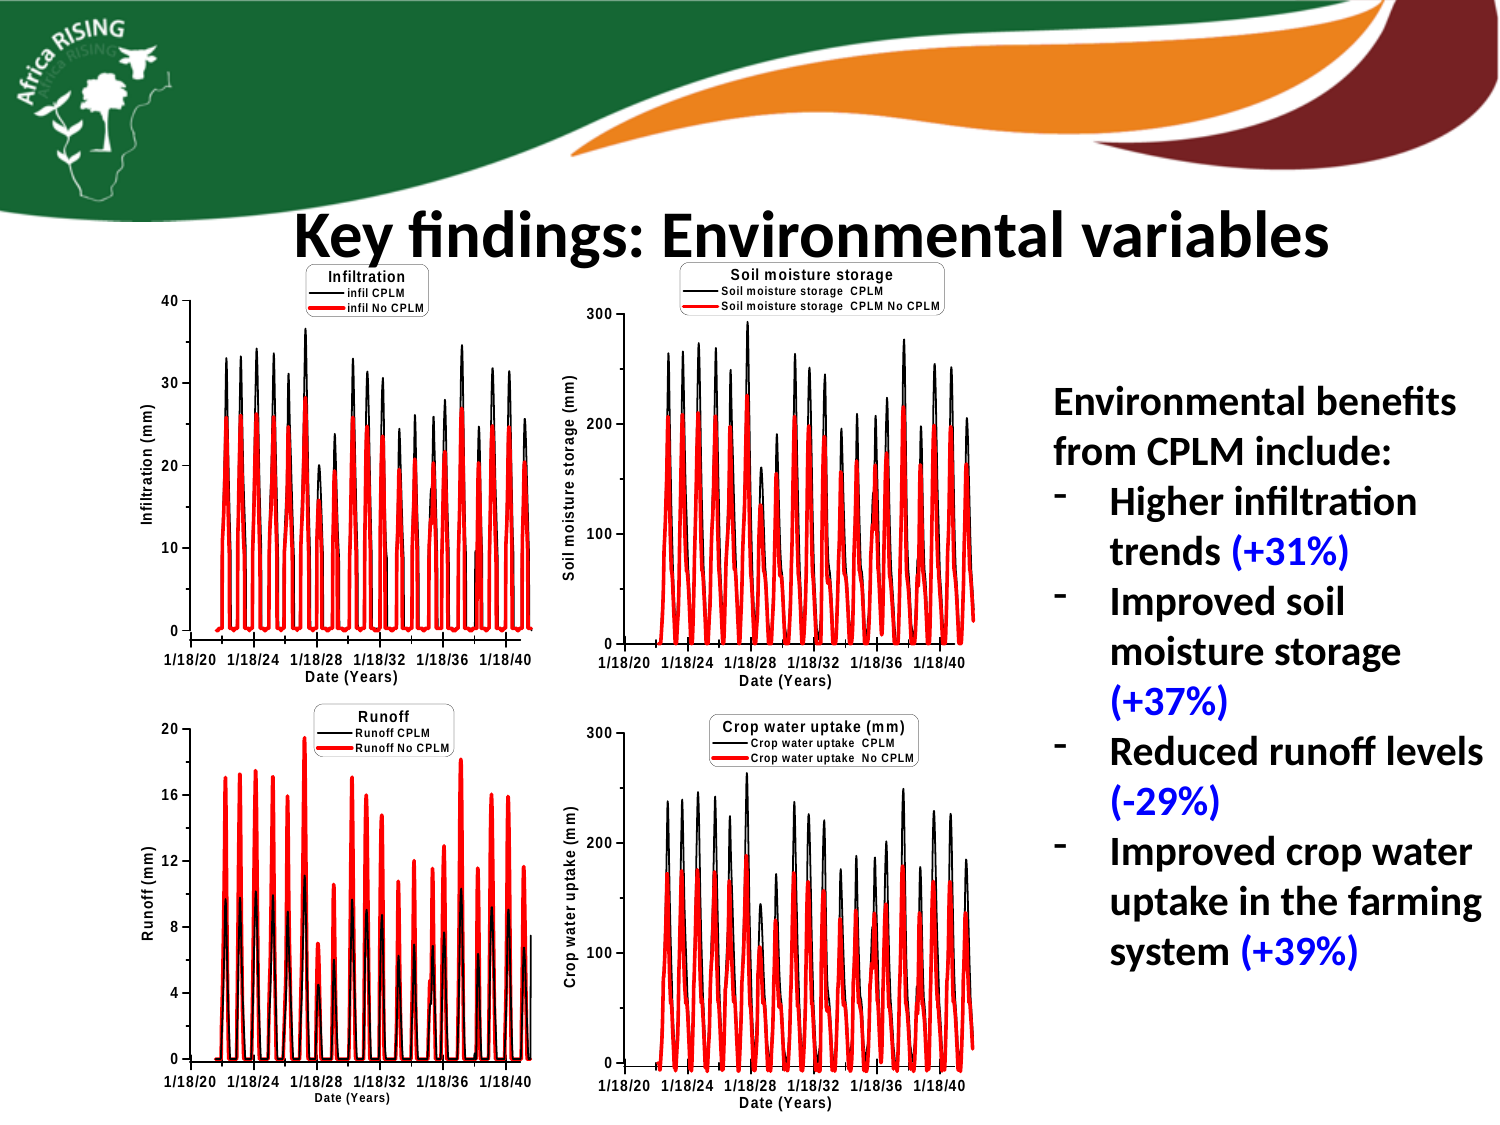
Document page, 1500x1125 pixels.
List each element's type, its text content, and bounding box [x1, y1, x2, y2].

title Key findings: Environmental variables [87, 149, 1500, 288]
picture [137, 262, 989, 1113]
text_box Environmental benefits from CPLM include: Higher infiltration trends (+31%) Improved soil moisture storage (+37%) Reduced runoff levels (-29%) Improved crop water uptake in the farming system (+39%) [1038, 366, 1500, 982]
picture [0, 0, 1499, 222]
